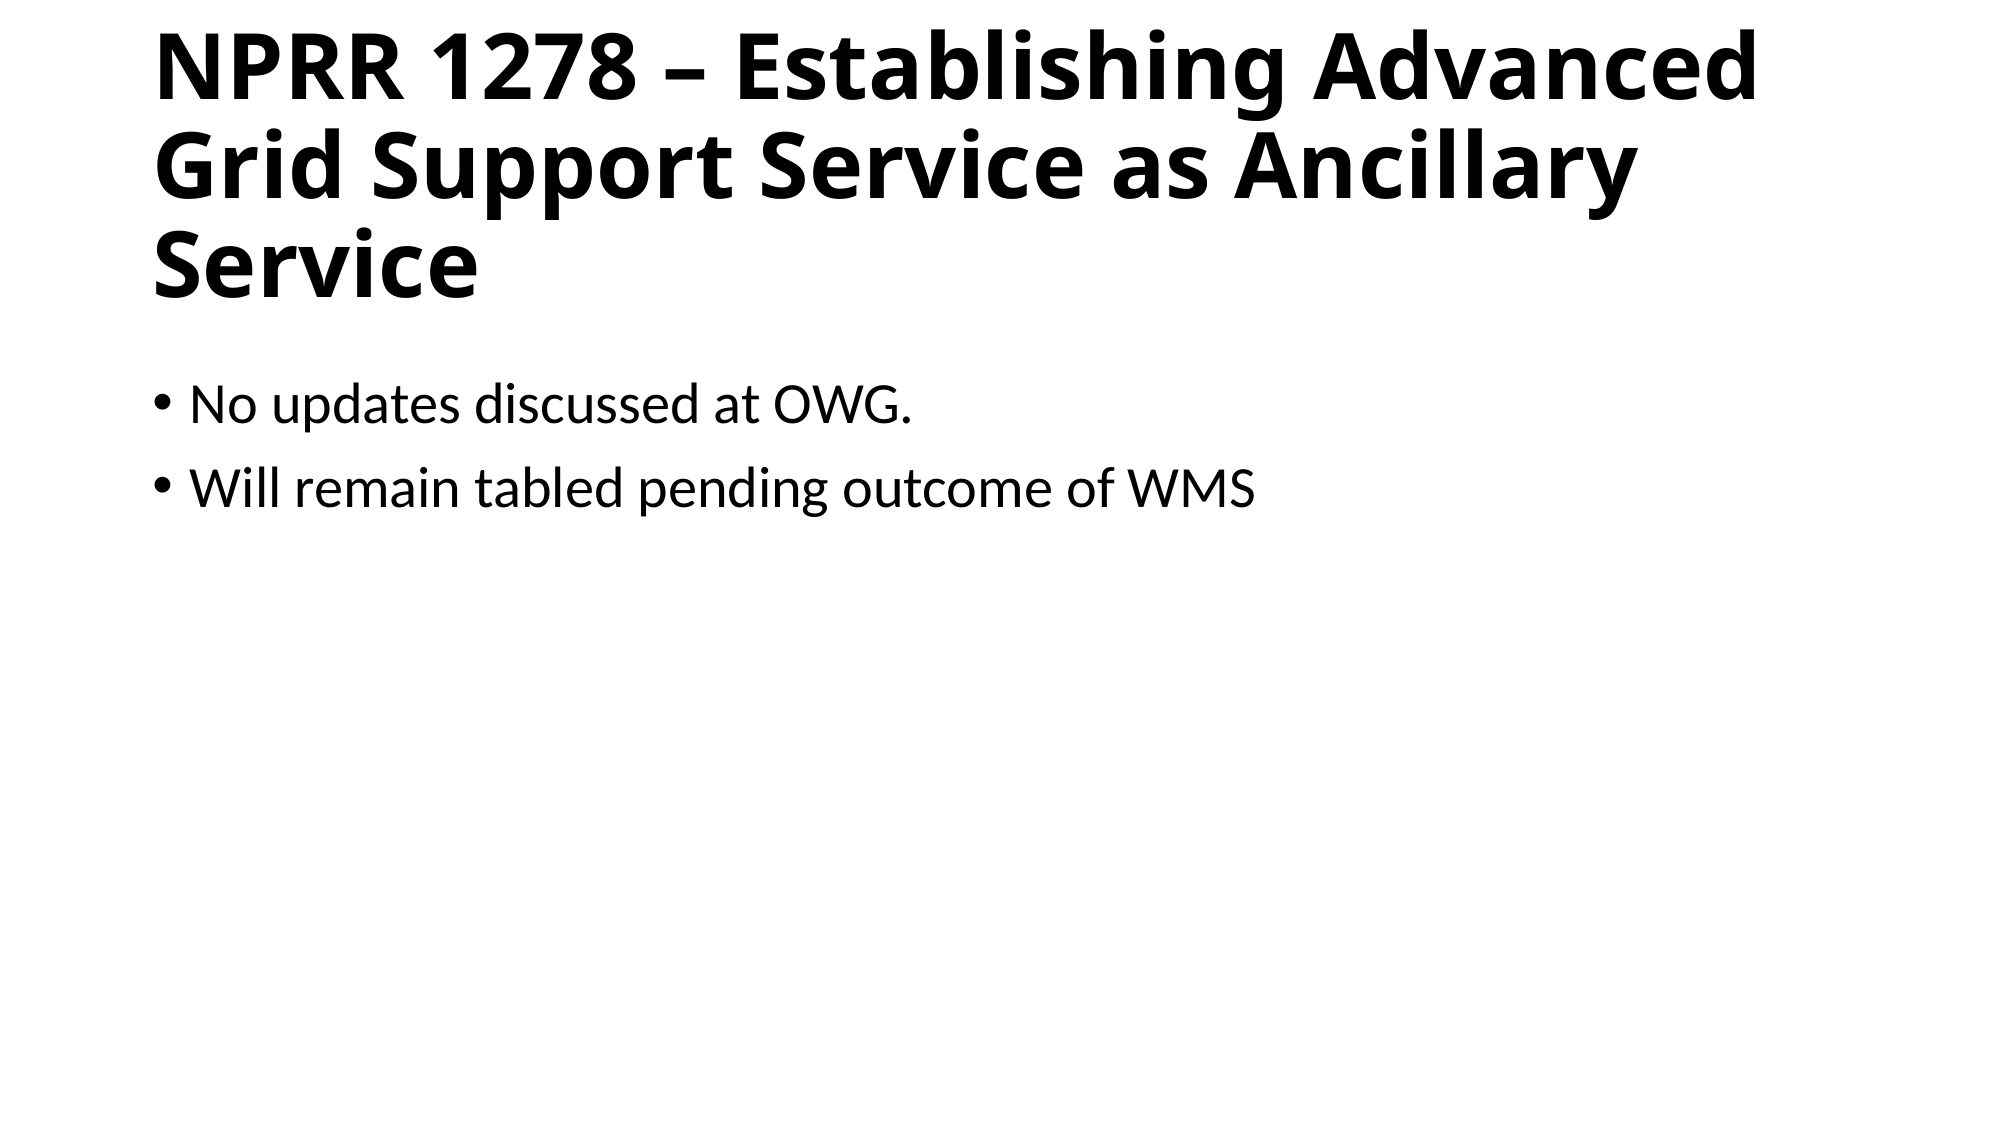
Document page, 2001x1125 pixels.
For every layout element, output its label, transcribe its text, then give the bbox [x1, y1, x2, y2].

title NPRR 1278 – Establishing Advanced Grid Support Service as Ancillary Service [137, 59, 1863, 278]
list No updates discussed at OWG. Will remain tabled pending outcome of WMS [137, 365, 1863, 1014]
